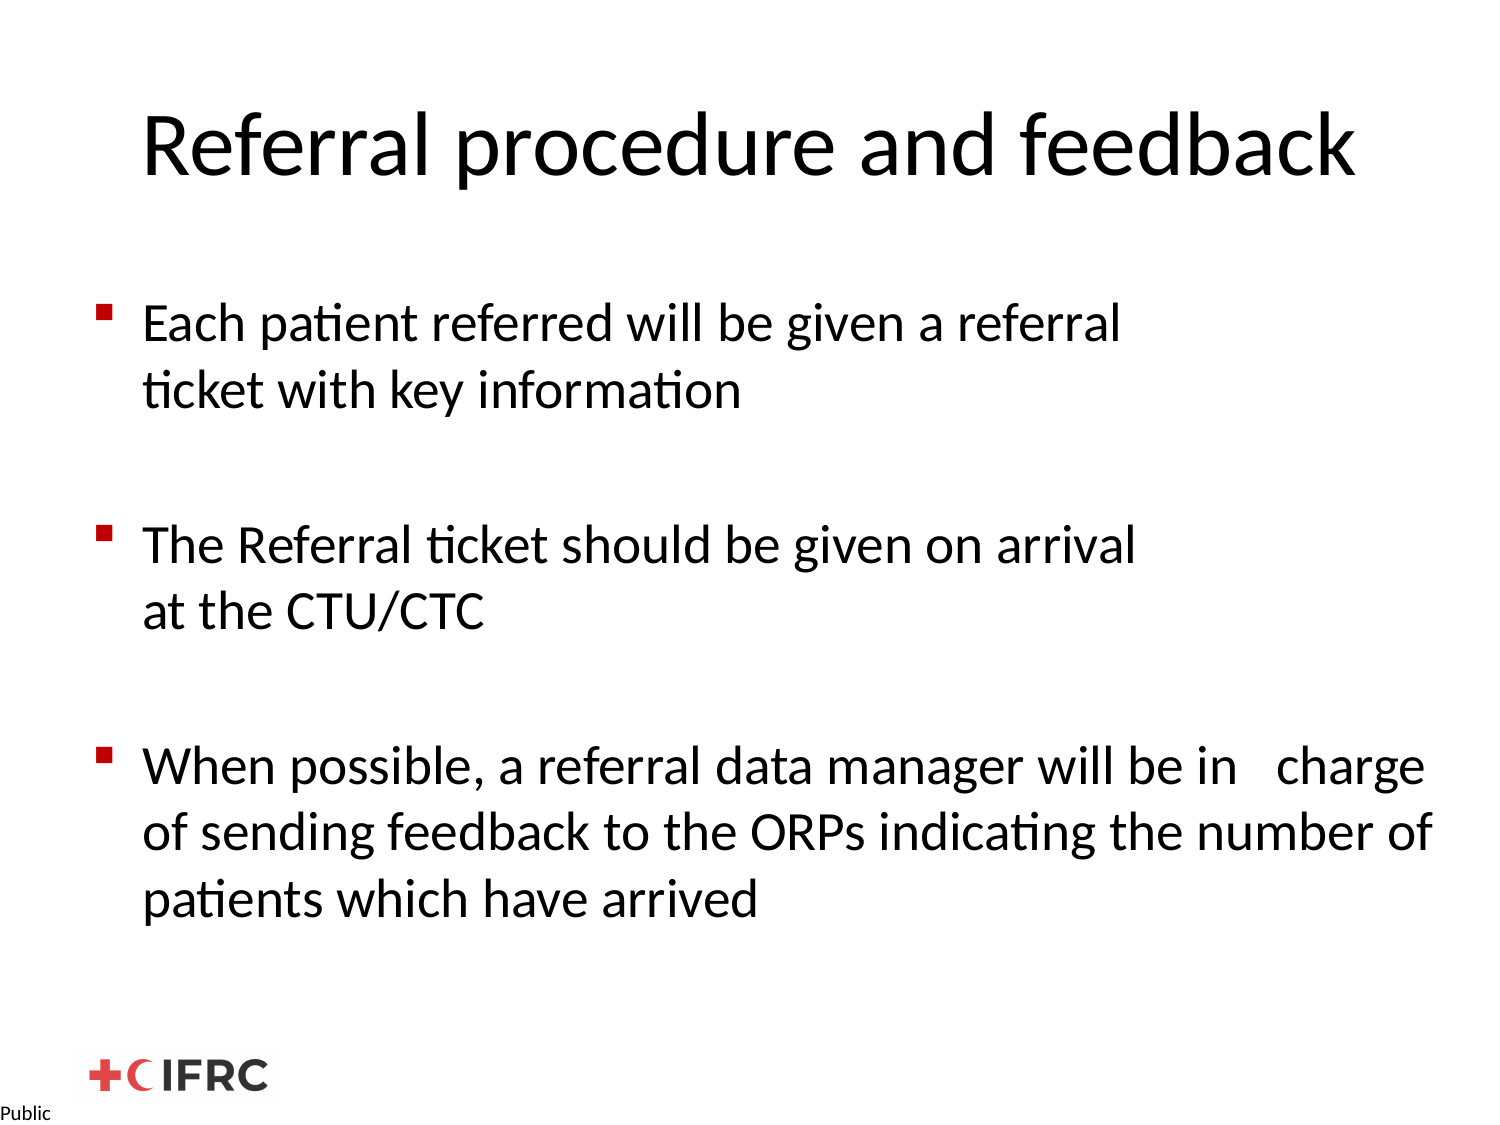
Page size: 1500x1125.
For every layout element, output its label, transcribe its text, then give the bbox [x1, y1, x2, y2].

list Each patient referred will be given a referral ticket with key information The Referral ticket should be given on arrival at the CTU/CTC When possible, a referral data manager will be in charge of sending feedback to the ORPs indicating the number of patients which have arrived [76, 278, 1459, 941]
picture [75, 1045, 283, 1106]
title Referral procedure and feedback [75, 45, 1425, 233]
